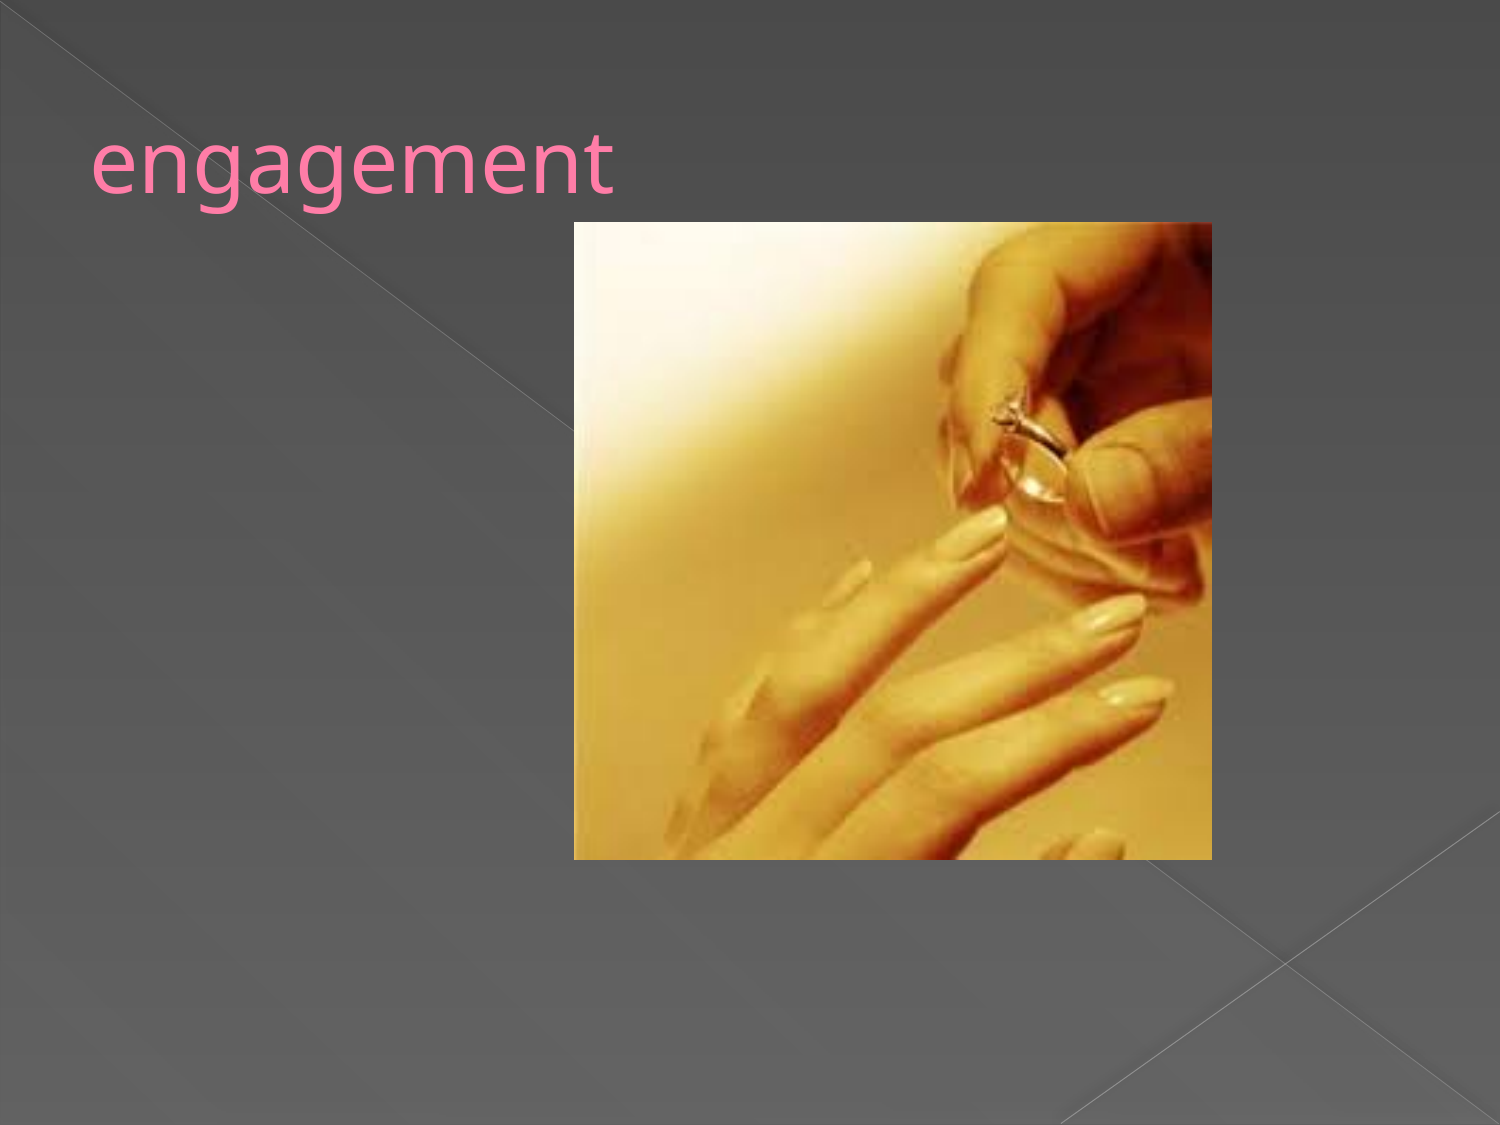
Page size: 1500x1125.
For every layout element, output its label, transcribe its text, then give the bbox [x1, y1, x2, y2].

title engagement [75, 43, 1425, 274]
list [573, 222, 1212, 860]
